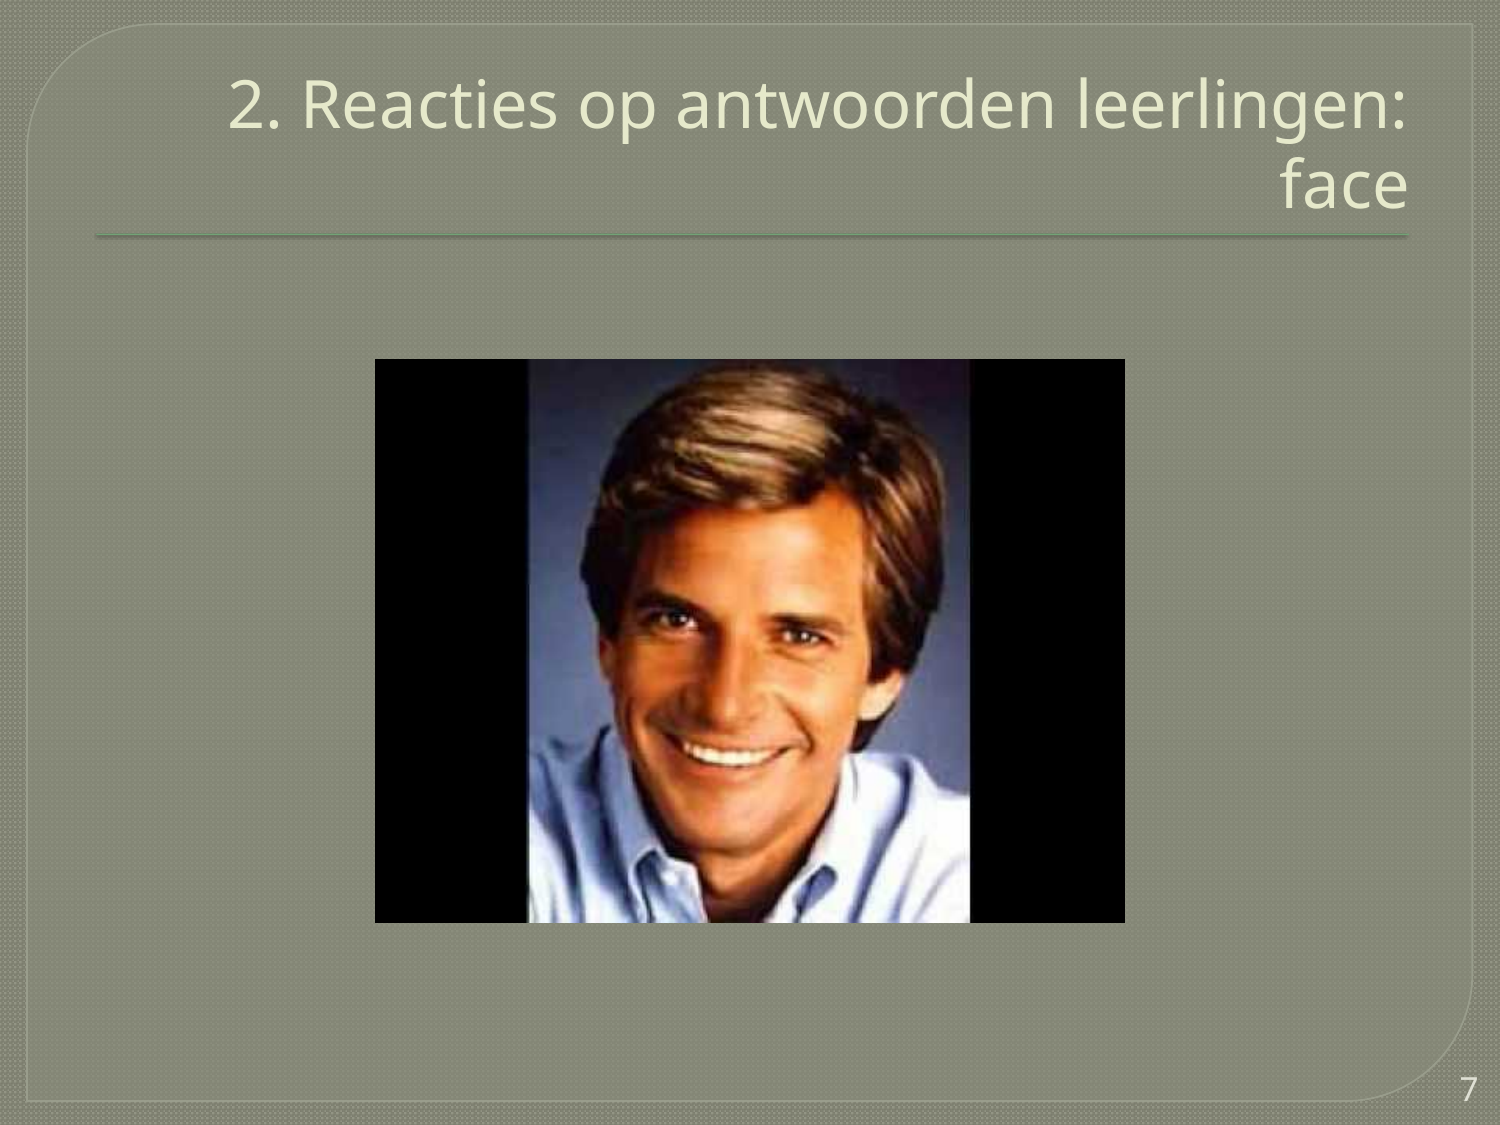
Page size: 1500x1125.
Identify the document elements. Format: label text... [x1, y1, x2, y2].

slide_number 7 [1417, 1068, 1494, 1114]
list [374, 359, 1126, 923]
title 2. Reacties op antwoorden leerlingen: face [75, 41, 1425, 230]
